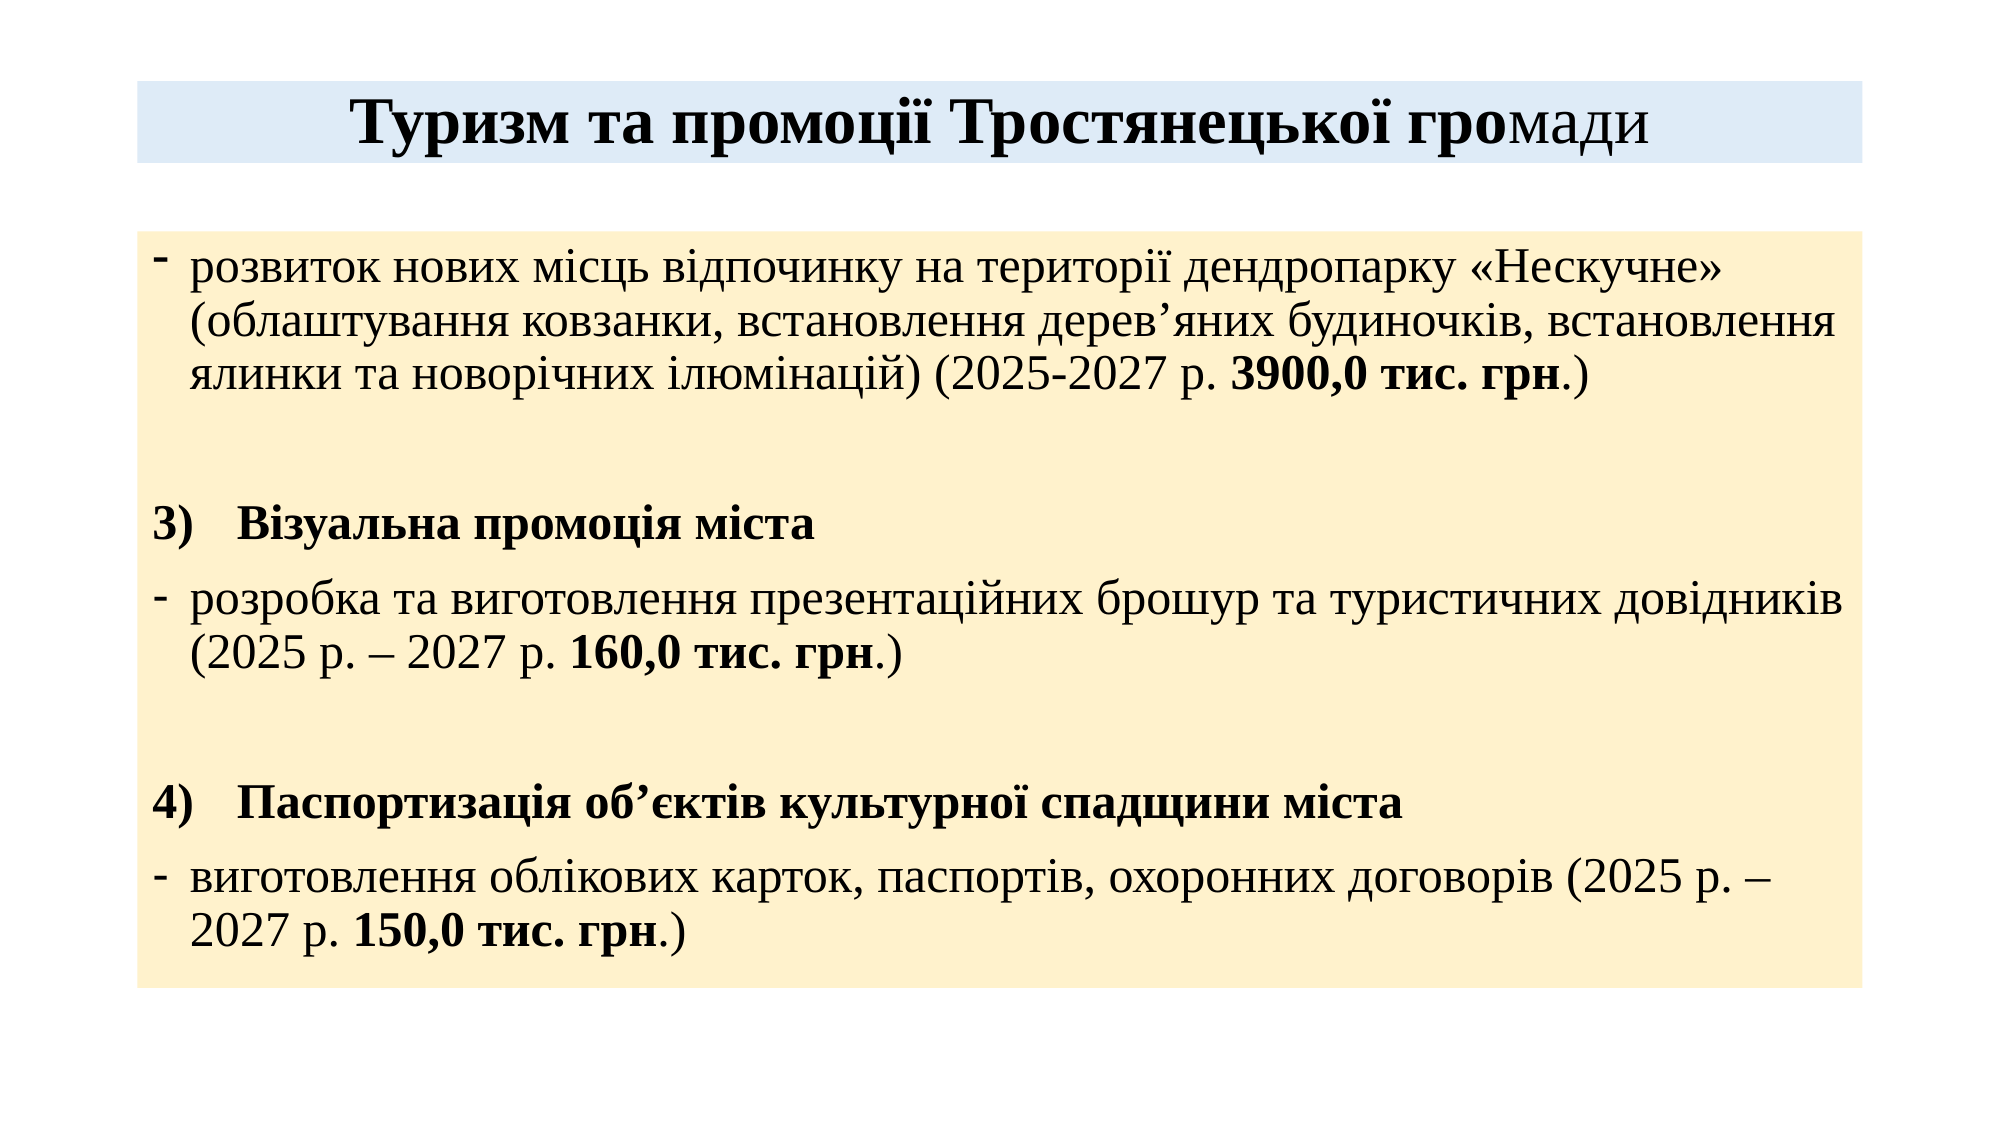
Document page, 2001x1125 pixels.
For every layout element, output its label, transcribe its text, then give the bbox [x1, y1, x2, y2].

list розвиток нових місць відпочинку на території дендропарку «Нескучне» (облаштування ковзанки, встановлення дерев’яних будиночків, встановлення ялинки та новорічних ілюмінацій) (2025-2027 р. 3900,0 тис. грн.) Візуальна промоція міста розробка та виготовлення презентаційних брошур та туристичних довідників (2025 р. – 2027 р. 160,0 тис. грн.) Паспортизація об’єктів культурної спадщини міста виготовлення облікових карток, паспортів, охоронних договорів (2025 р. – 2027 р. 150,0 тис. грн.) [137, 231, 1863, 988]
title Туризм та промоції Тростянецької громади [137, 81, 1863, 163]
